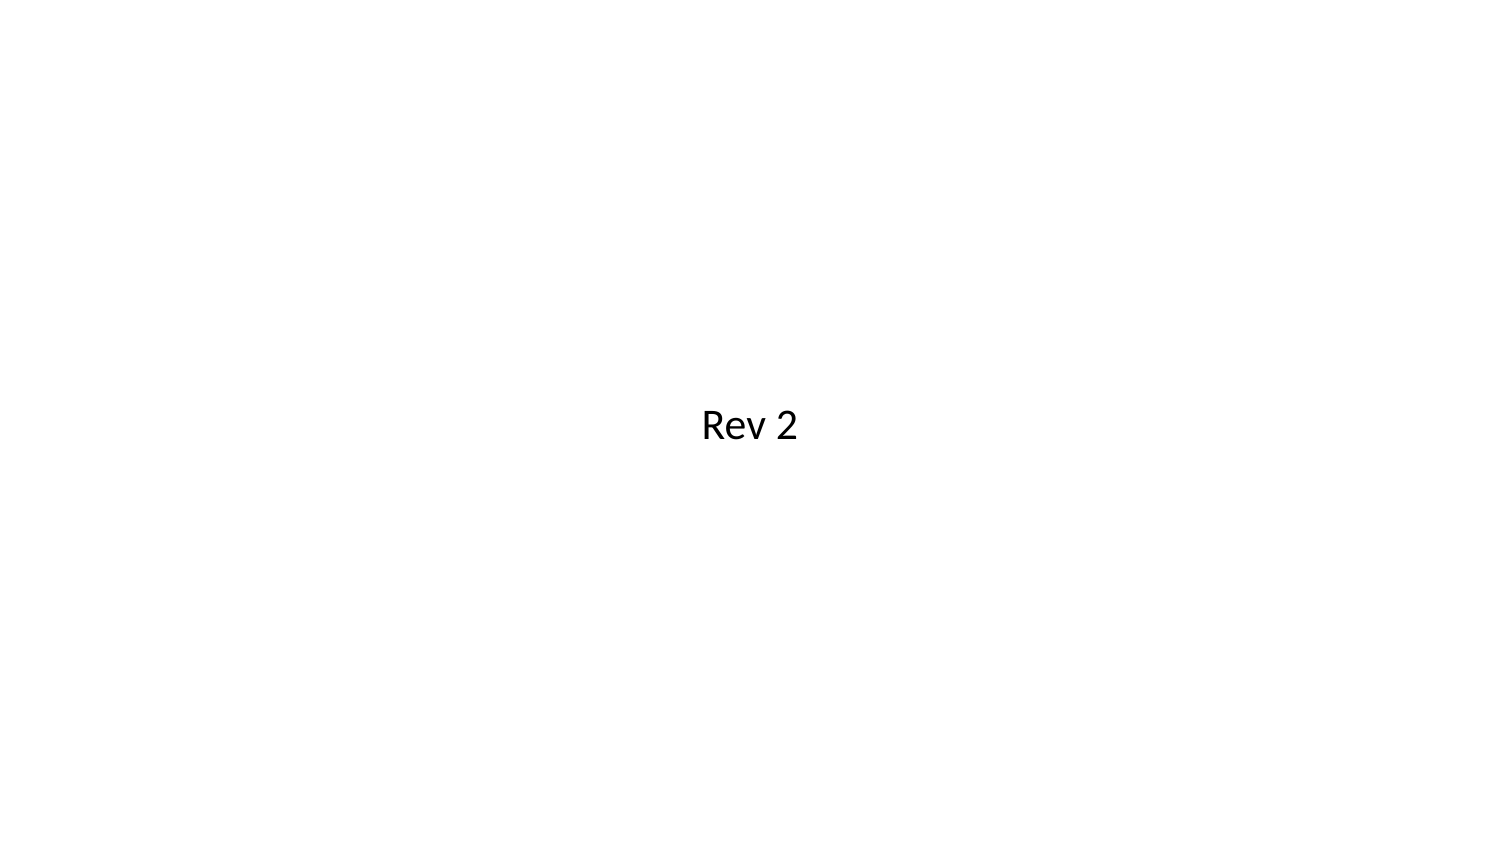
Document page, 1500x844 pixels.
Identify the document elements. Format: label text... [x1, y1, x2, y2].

text_box Rev 2 [414, 286, 1086, 558]
